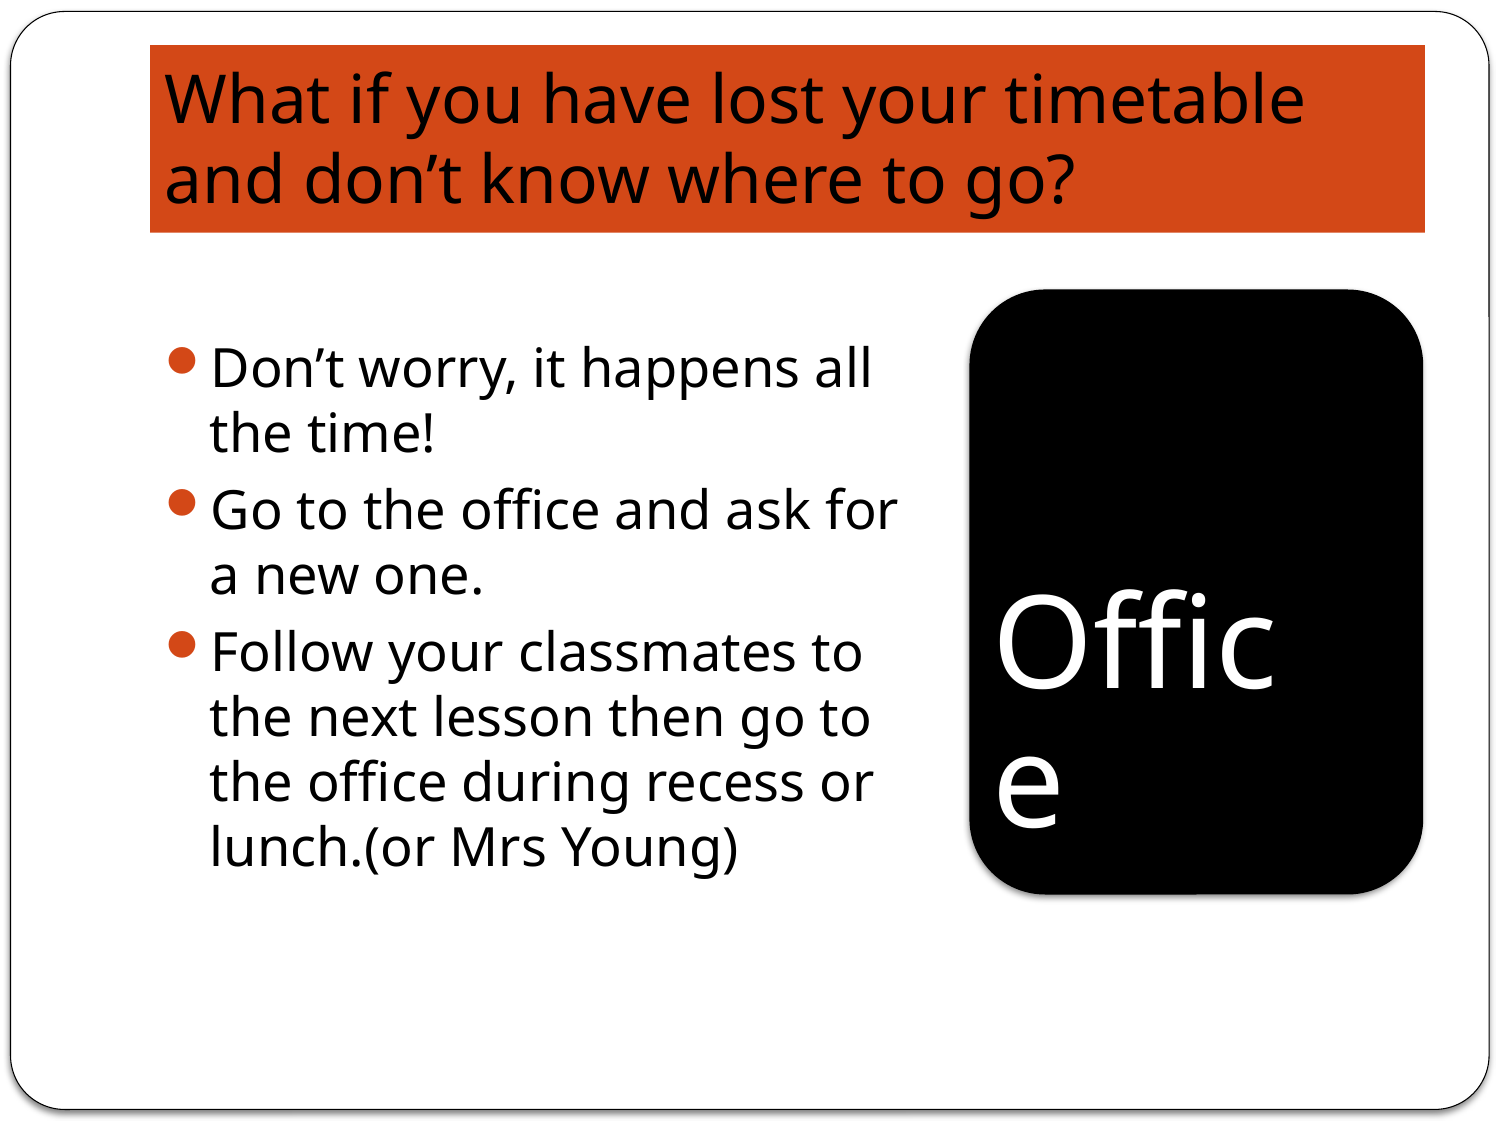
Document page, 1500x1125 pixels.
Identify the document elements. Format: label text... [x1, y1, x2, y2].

title What if you have lost your timetable and don’t know where to go? [150, 45, 1425, 233]
list Don’t worry, it happens all the time! Go to the office and ask for a new one. Follow your classmates to the next lesson then go to the office during recess or lunch.(or Mrs Young) [150, 326, 951, 988]
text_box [926, 302, 1424, 882]
